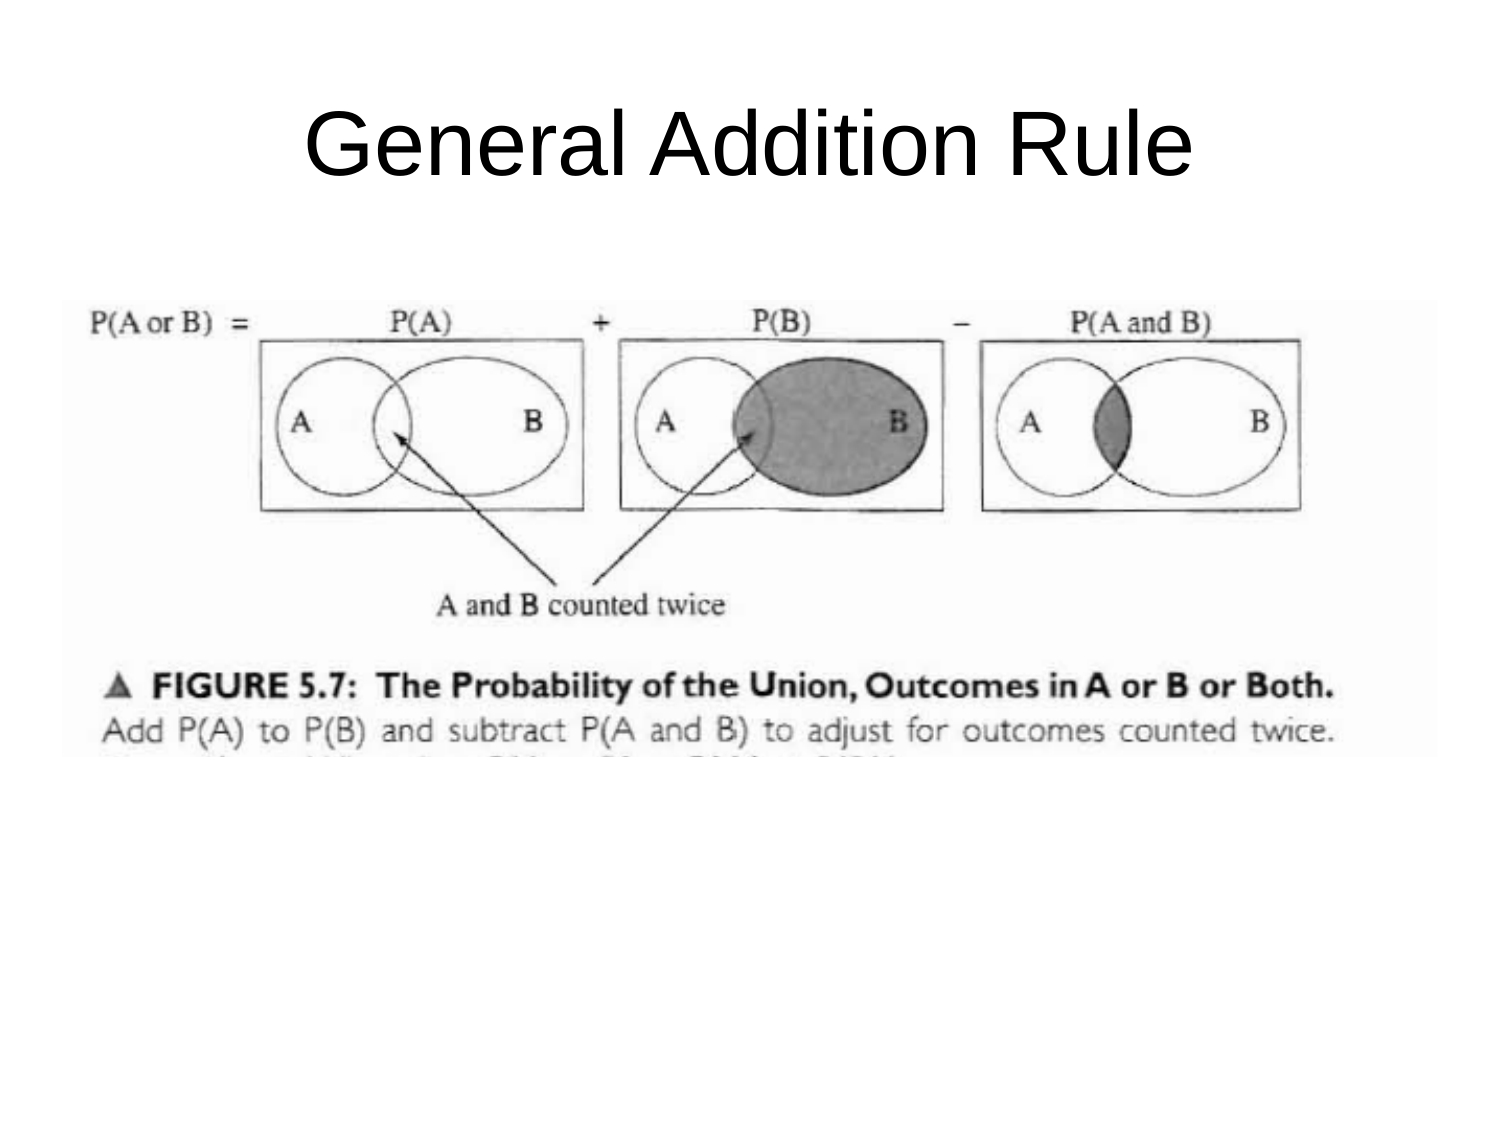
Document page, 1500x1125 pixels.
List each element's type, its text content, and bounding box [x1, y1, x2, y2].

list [62, 299, 1438, 758]
title General Addition Rule [74, 44, 1426, 233]
